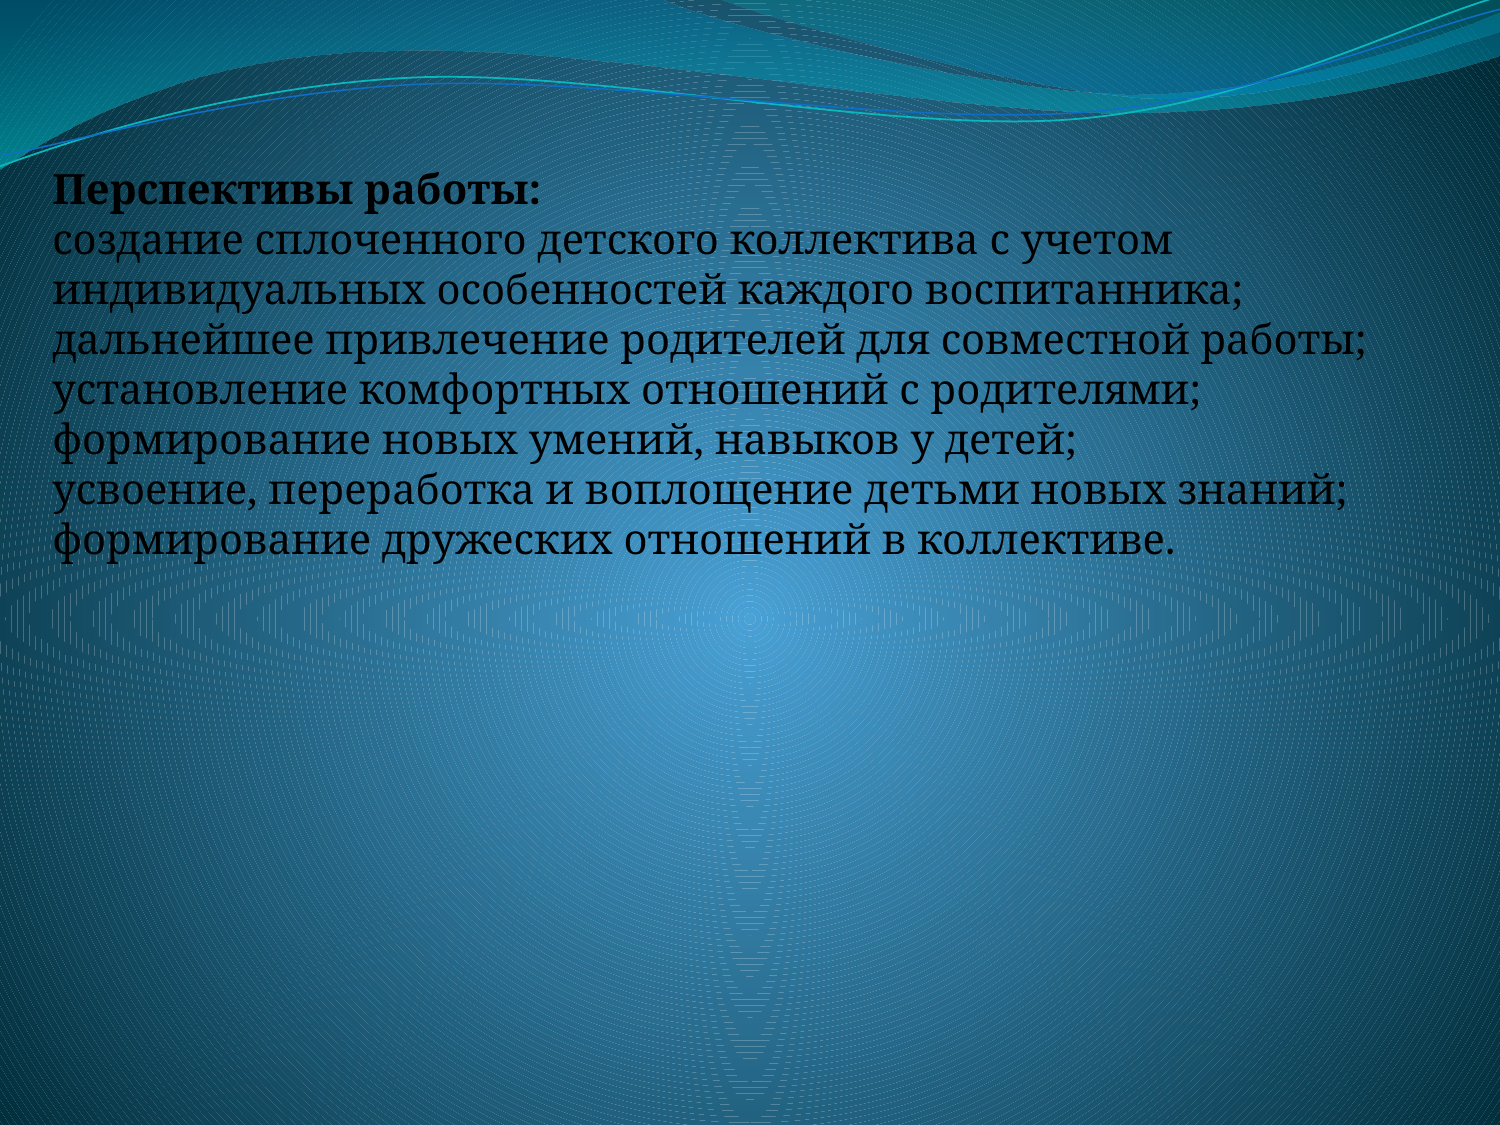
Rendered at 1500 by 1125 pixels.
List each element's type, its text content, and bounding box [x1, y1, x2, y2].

text_box Перспективы работы: создание сплоченного детского коллектива с учетом индивидуальных особенностей каждого воспитанника; дальнейшее привлечение родителей для совместной работы; установление комфортных отношений с родителями; формирование новых умений, навыков у детей; усвоение, переработка и воплощение детьми новых знаний; формирование дружеских отношений в коллективе. [37, 155, 1463, 716]
